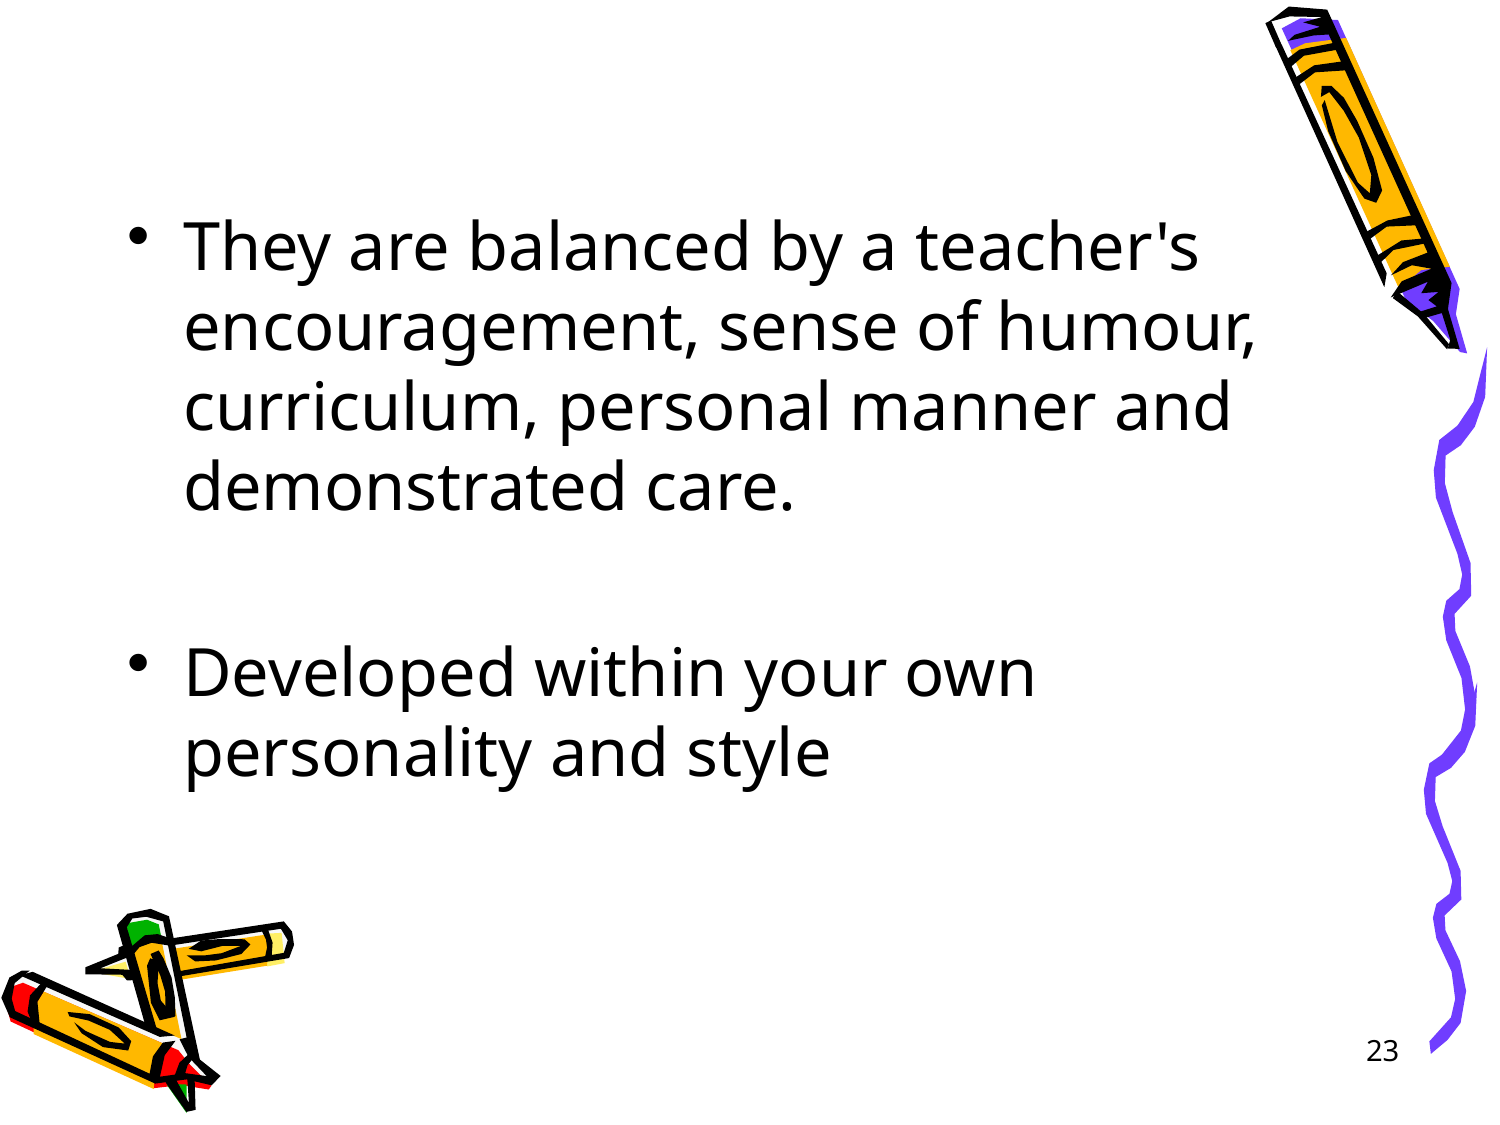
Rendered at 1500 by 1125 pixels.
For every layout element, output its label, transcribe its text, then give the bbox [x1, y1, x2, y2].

list They are balanced by a teacher's encouragement, sense of humour, curriculum, personal manner and demonstrated care. Developed within your own personality and style [111, 196, 1375, 797]
slide_number 23 [1101, 1024, 1415, 1101]
